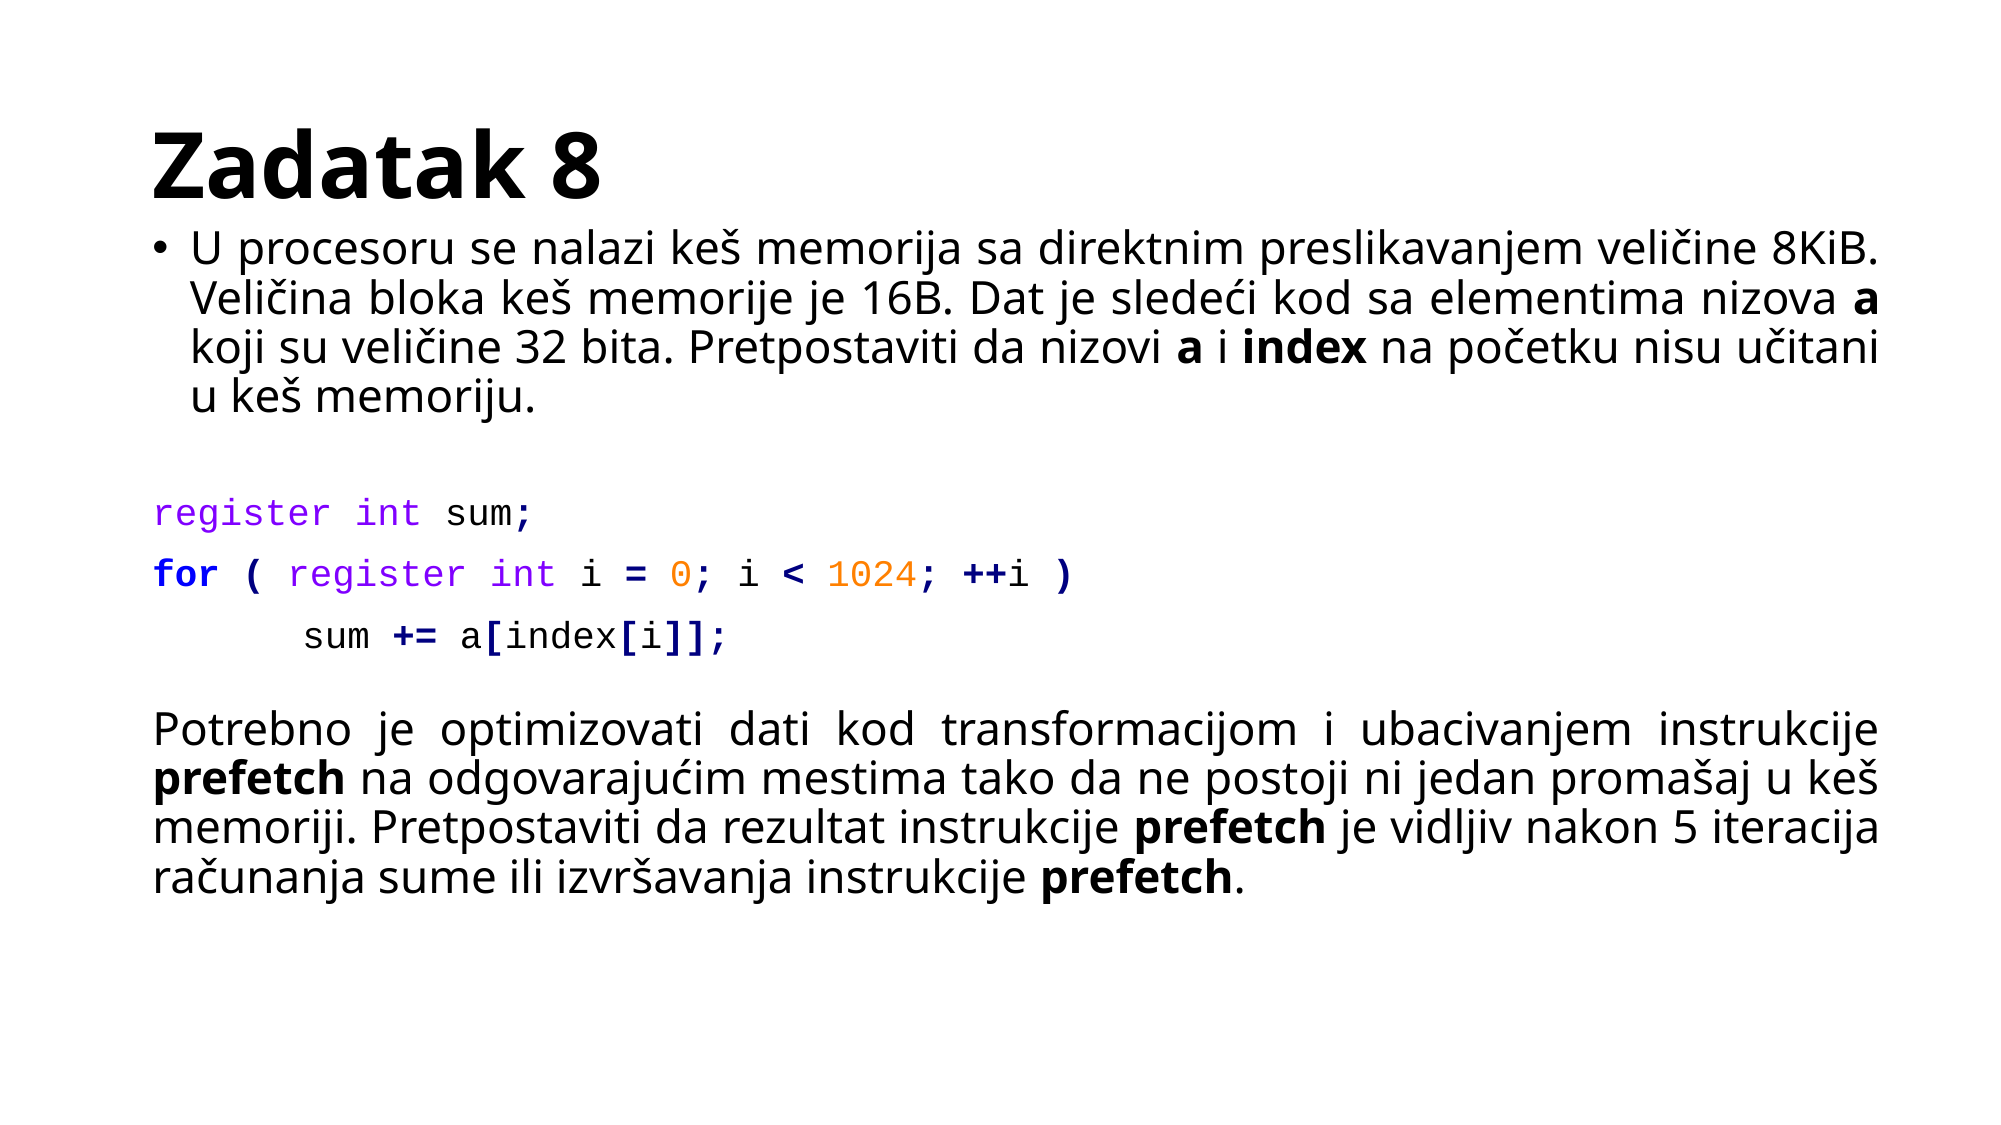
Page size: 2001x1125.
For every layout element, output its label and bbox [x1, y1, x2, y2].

title [137, 59, 1863, 217]
list [137, 217, 1896, 1017]
